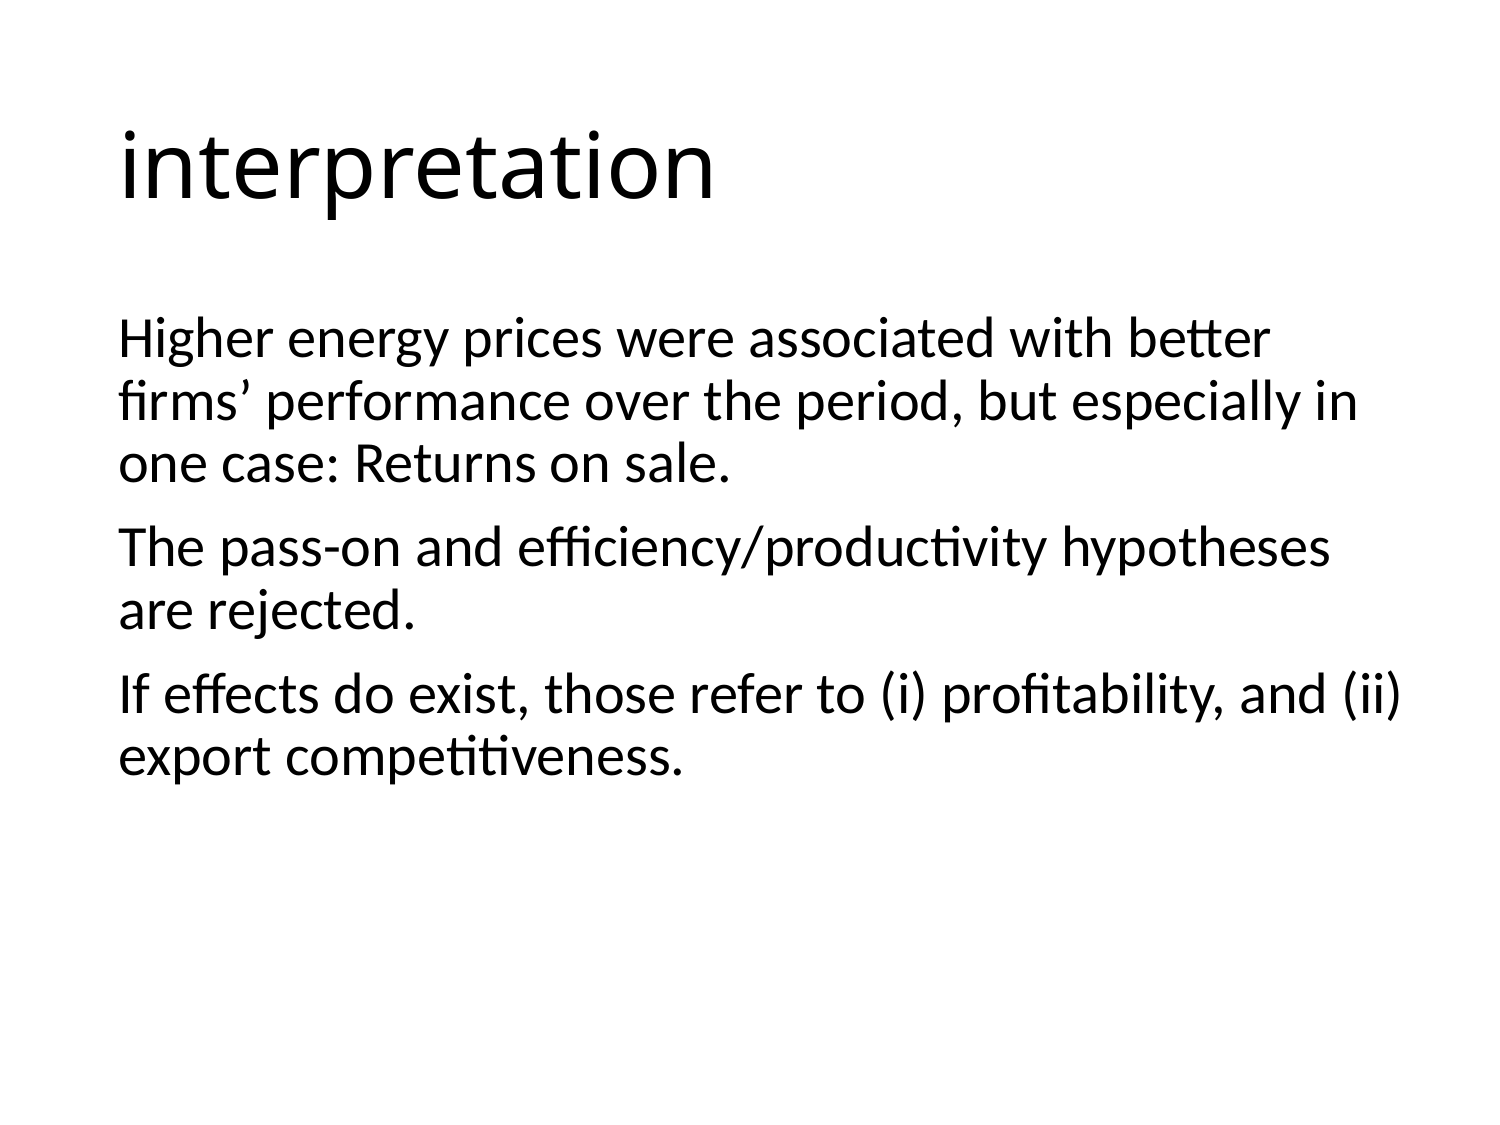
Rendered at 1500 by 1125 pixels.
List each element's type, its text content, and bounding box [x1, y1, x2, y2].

list Higher energy prices were associated with better firms’ performance over the period, but especially in one case: Returns on sale. The pass-on and efficiency/productivity hypotheses are rejected. If effects do exist, those refer to (i) profitability, and (ii) export competitiveness. [103, 299, 1424, 1101]
title interpretation [103, 59, 1397, 278]
